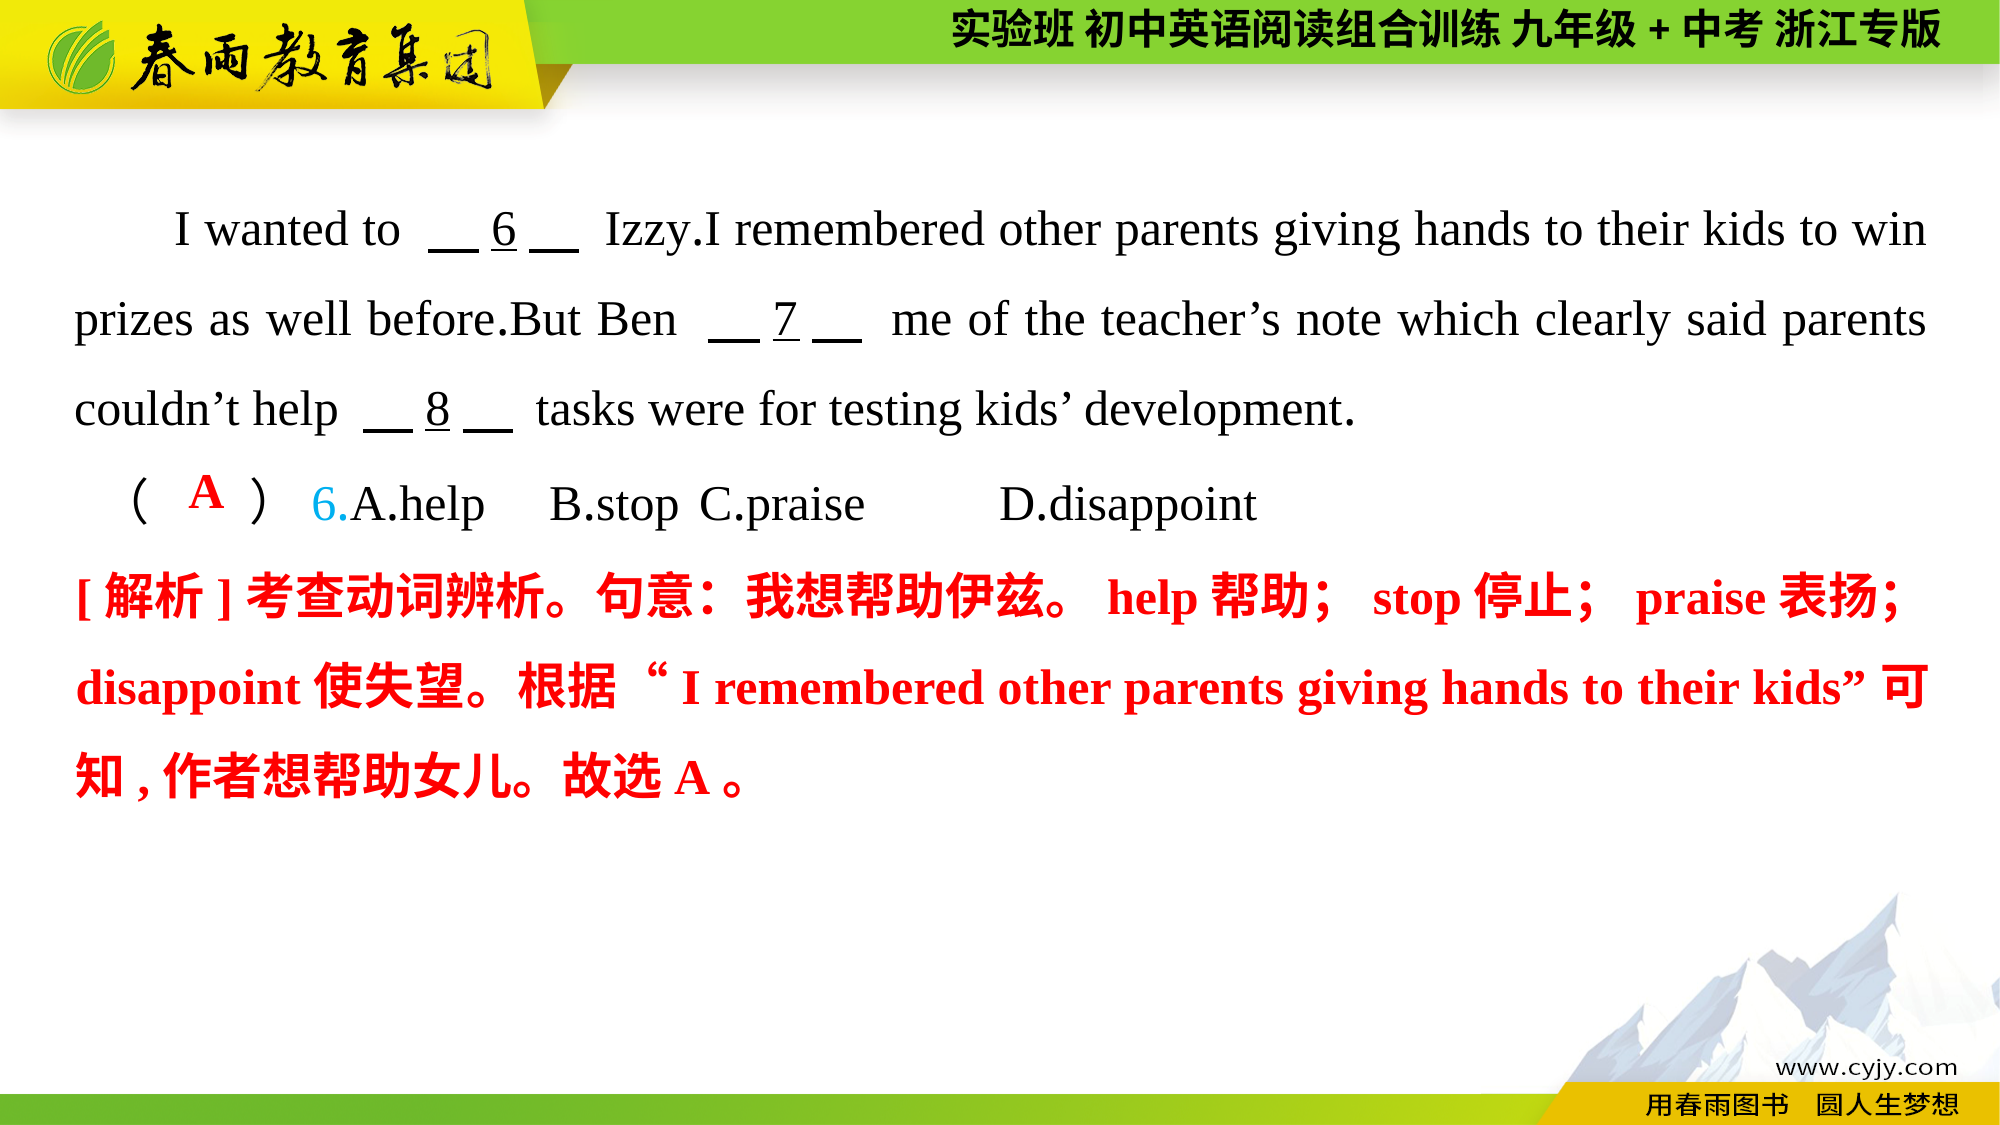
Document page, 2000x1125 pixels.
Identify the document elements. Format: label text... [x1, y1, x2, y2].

text_box [解析]考查动词辨析。句意：我想帮助伊兹。help帮助；stop停止；praise表扬；disappoint使失望。根据“I remembered other parents giving hands to their kids”可知,作者想帮助女儿。故选A。 [60, 527, 1945, 813]
text_box A [173, 451, 240, 527]
list I wanted to 6 Izzy.I remembered other parents giving hands to their kids to win prizes as well before.But Ben 7 me of the teacher’s note which clearly said parents couldn’t help 8 tasks were for testing kids’ development. [59, 158, 1944, 435]
picture [0, 0, 2000, 1125]
text_box （ ）6.A.help B.stop C.praise D.disappoint [84, 432, 1969, 538]
